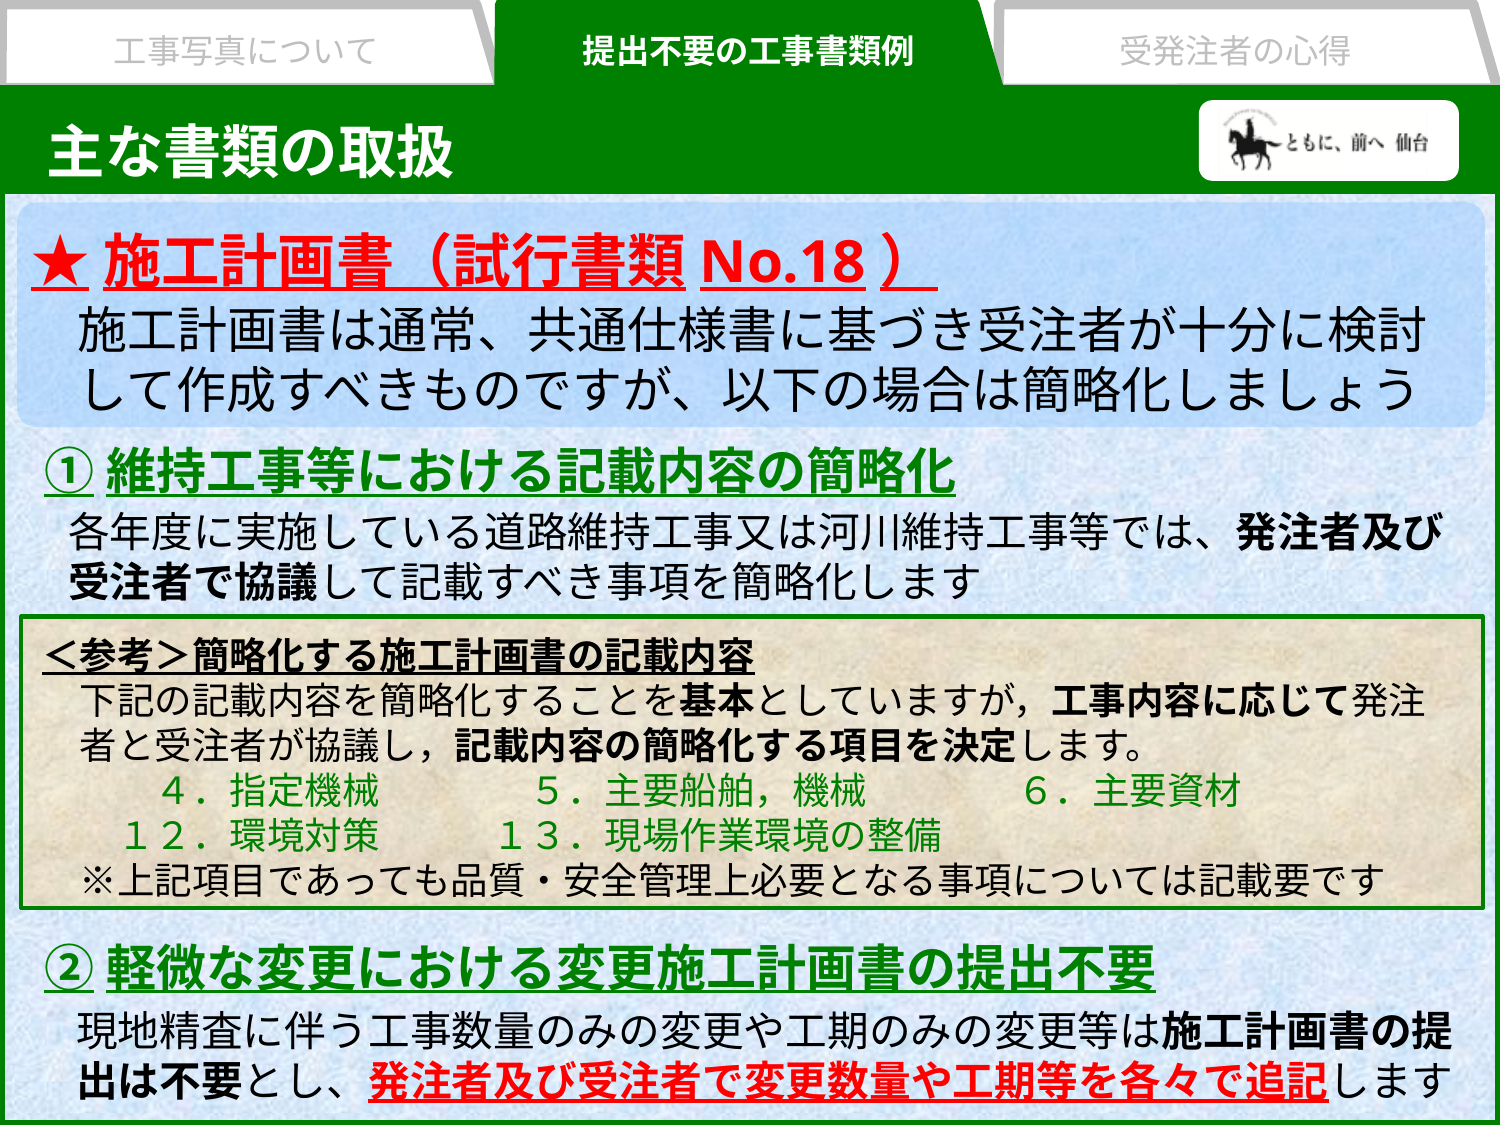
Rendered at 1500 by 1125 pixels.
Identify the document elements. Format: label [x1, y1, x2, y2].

text_box [0, 3, 1500, 1125]
